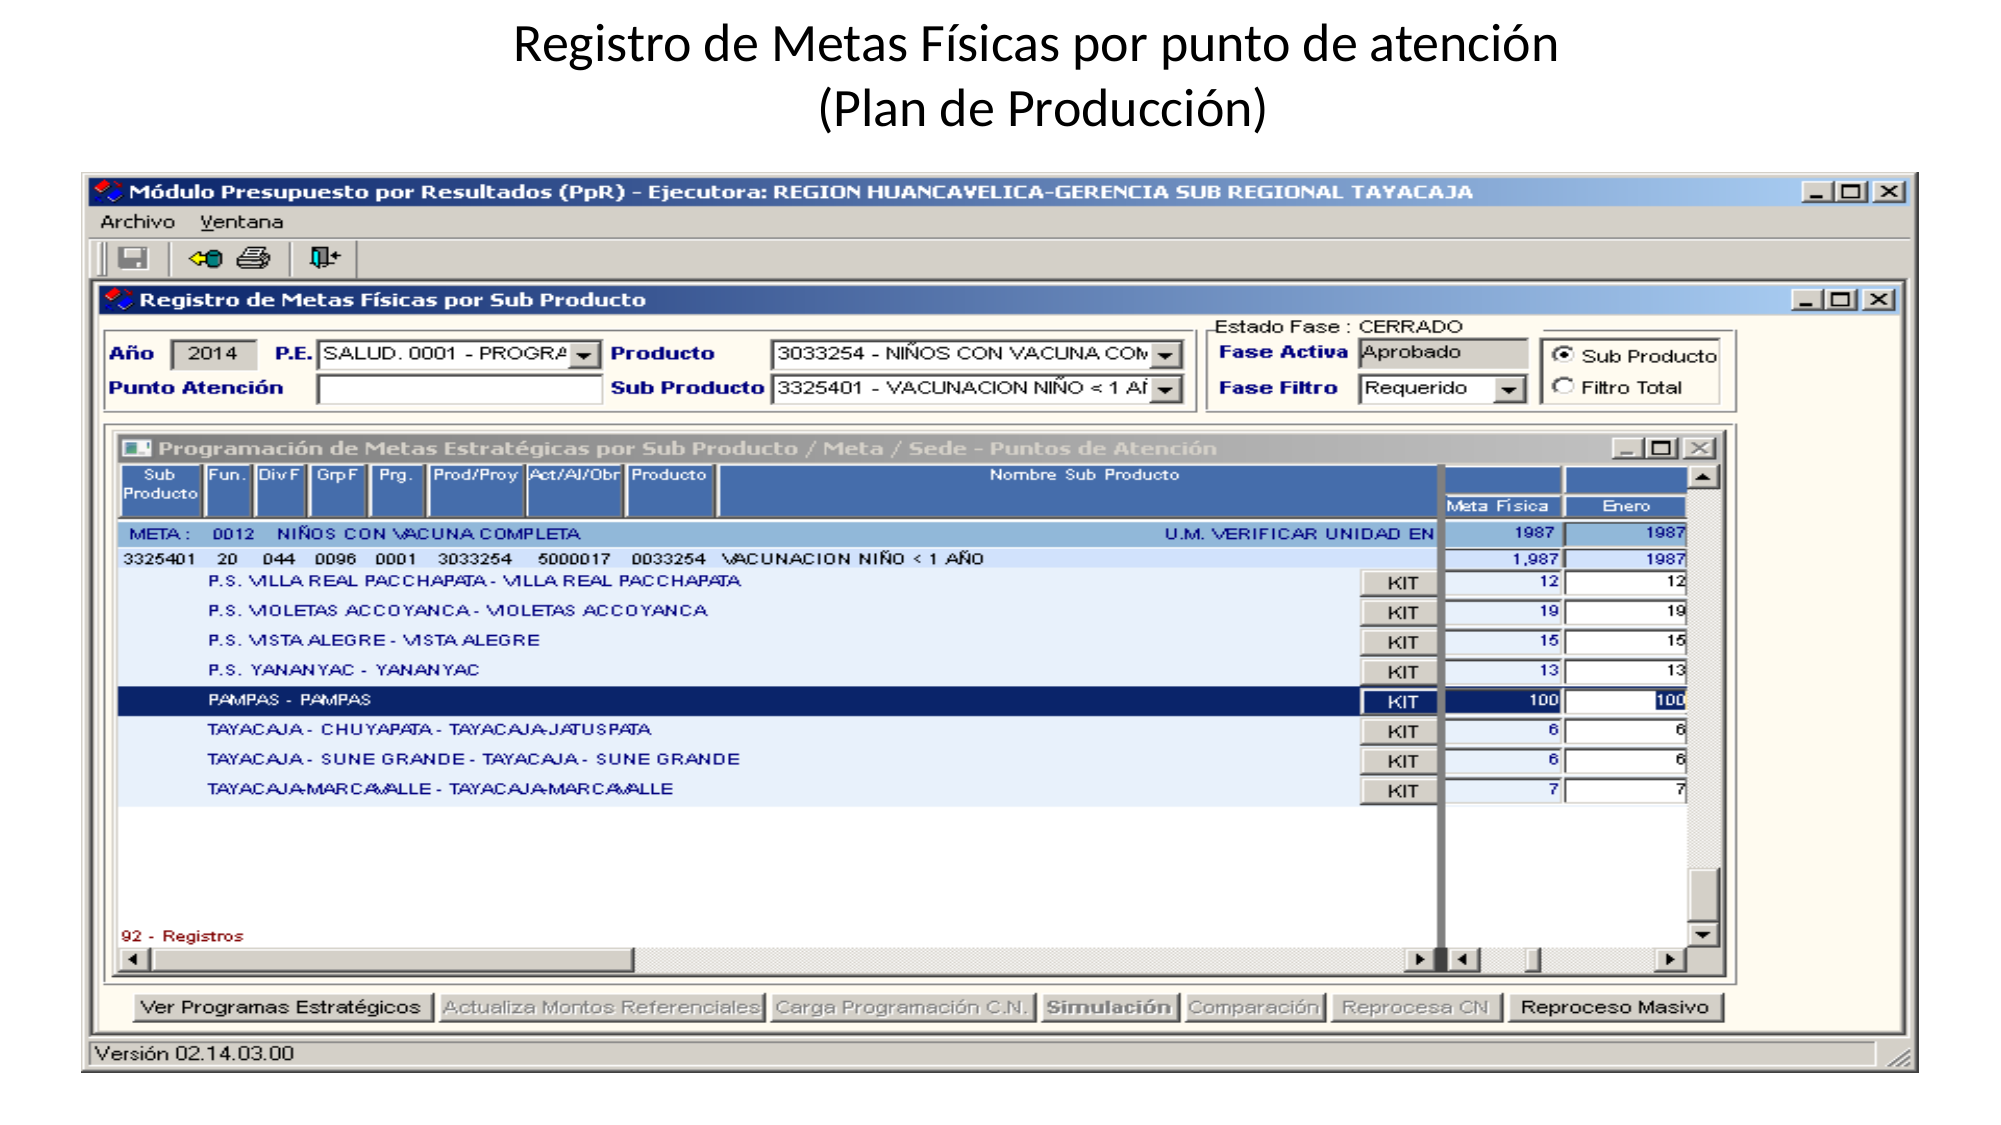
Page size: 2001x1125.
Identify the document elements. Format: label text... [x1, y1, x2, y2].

title Registro de Metas Físicas por punto de atención (Plan de Producción) [86, 0, 2000, 145]
picture [80, 172, 1919, 1073]
